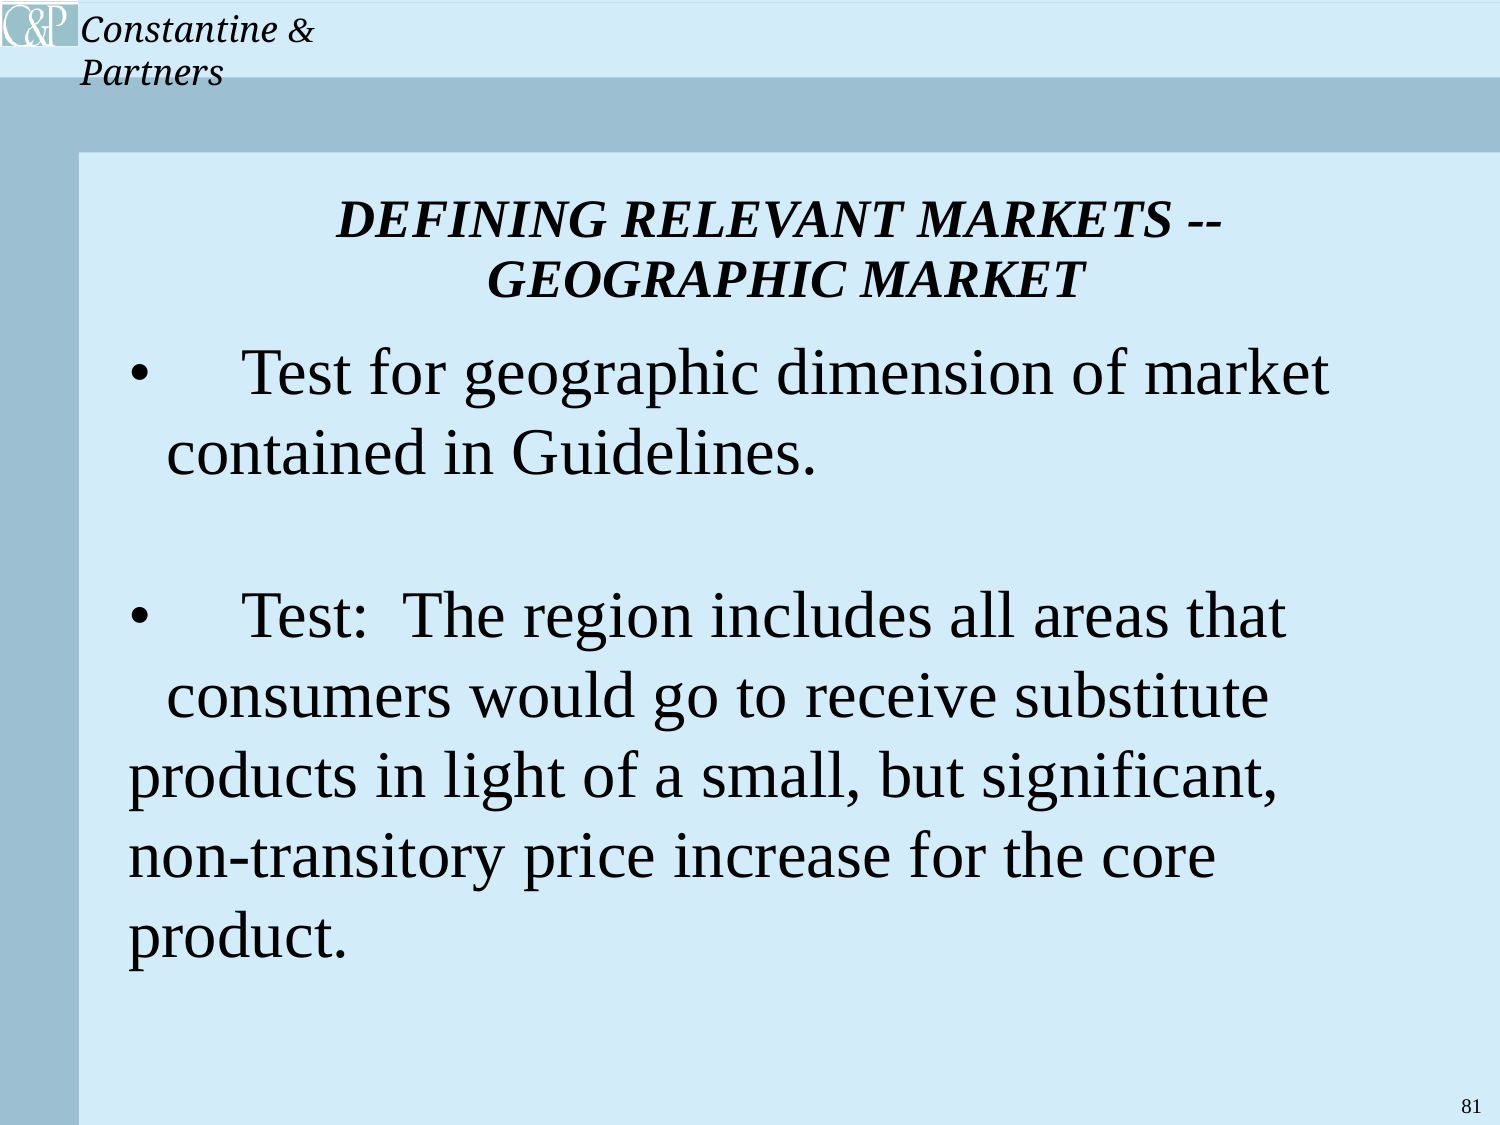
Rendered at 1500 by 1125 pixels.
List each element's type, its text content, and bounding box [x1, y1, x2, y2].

text_box • Test for geographic dimension of market contained in Guidelines. • Test: The region includes all areas that consumers would go to receive substitute products in light of a small, but significant, non-transitory price increase for the core product. [74, 320, 1500, 978]
text_box DEFINING RELEVANT MARKETS -- GEOGRAPHIC MARKET [74, 112, 1500, 312]
